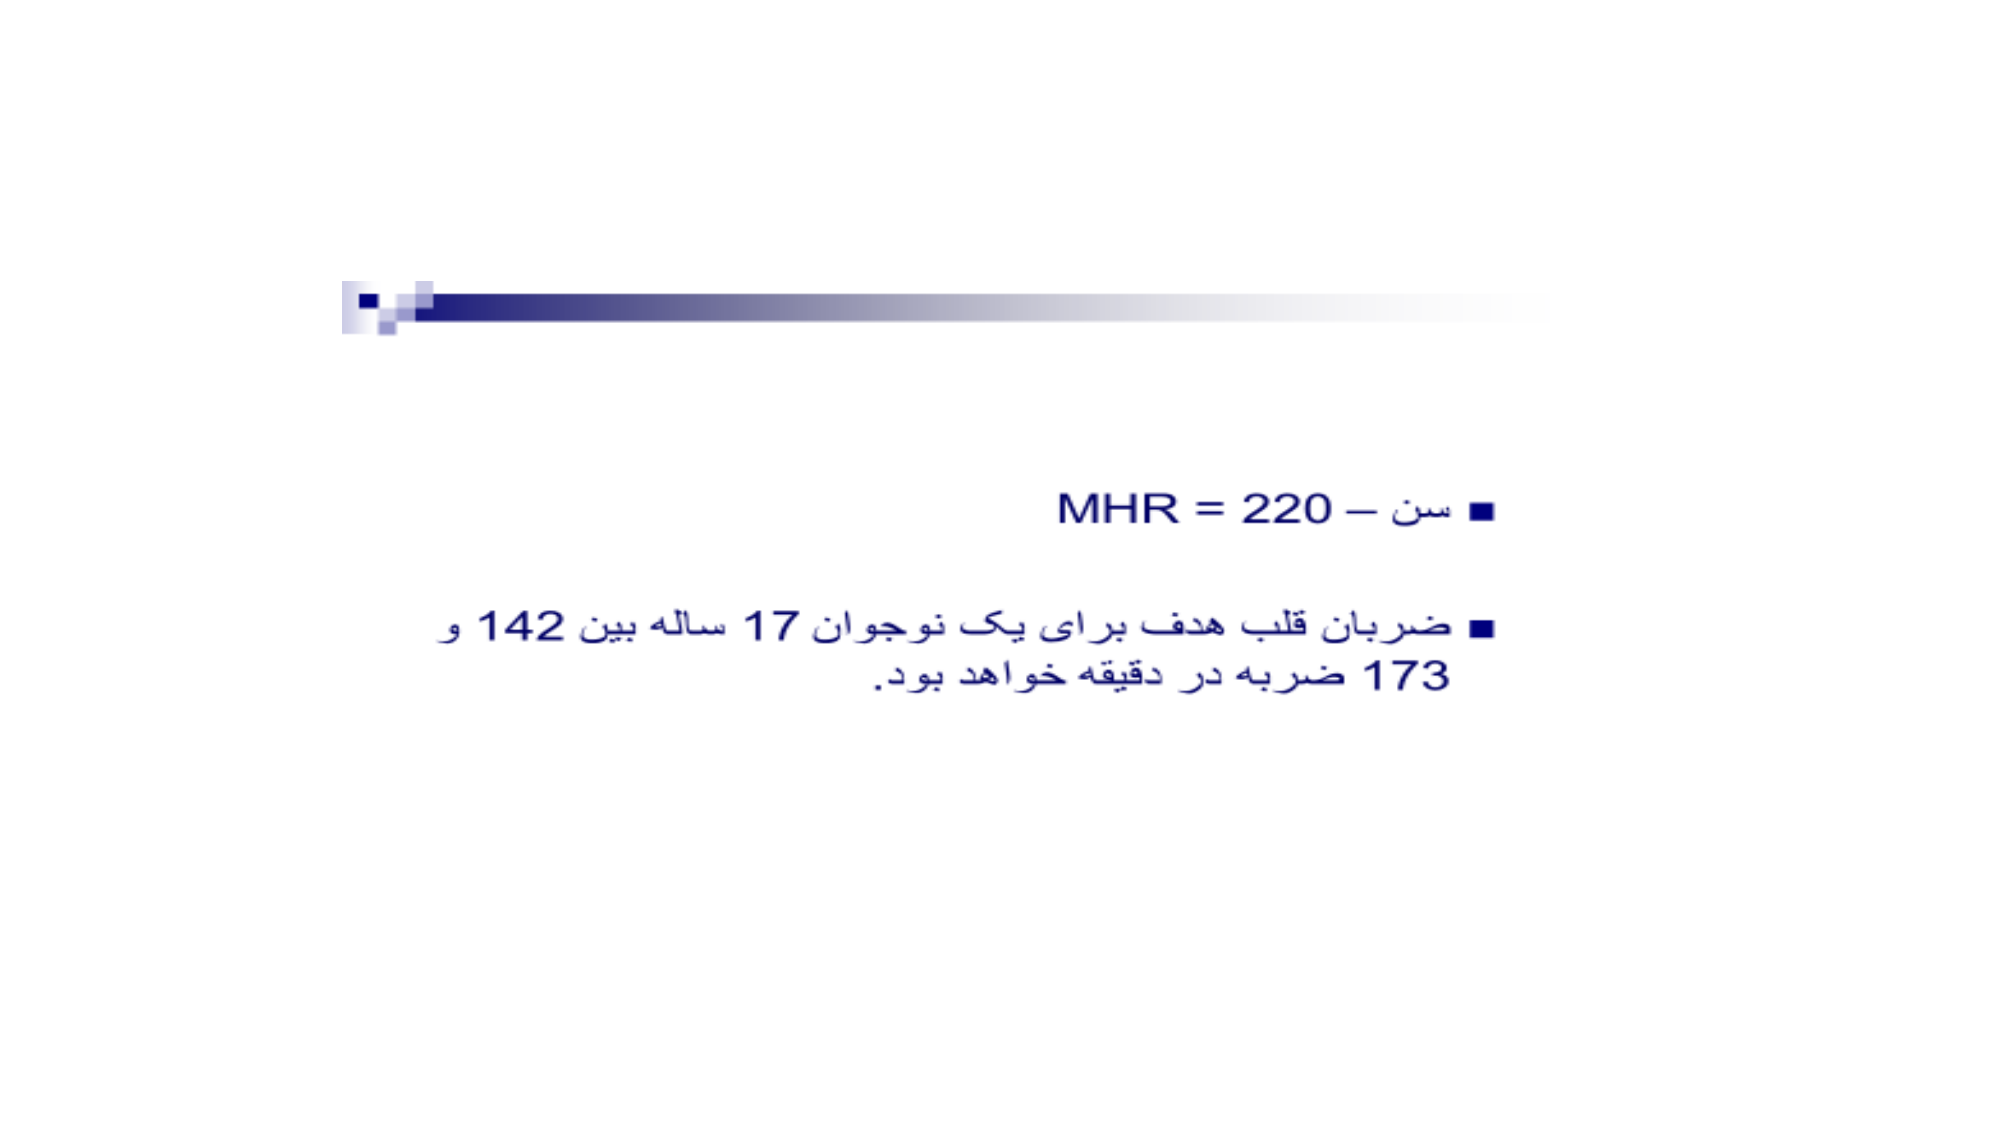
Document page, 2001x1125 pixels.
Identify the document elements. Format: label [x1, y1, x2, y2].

picture [342, 281, 1570, 968]
